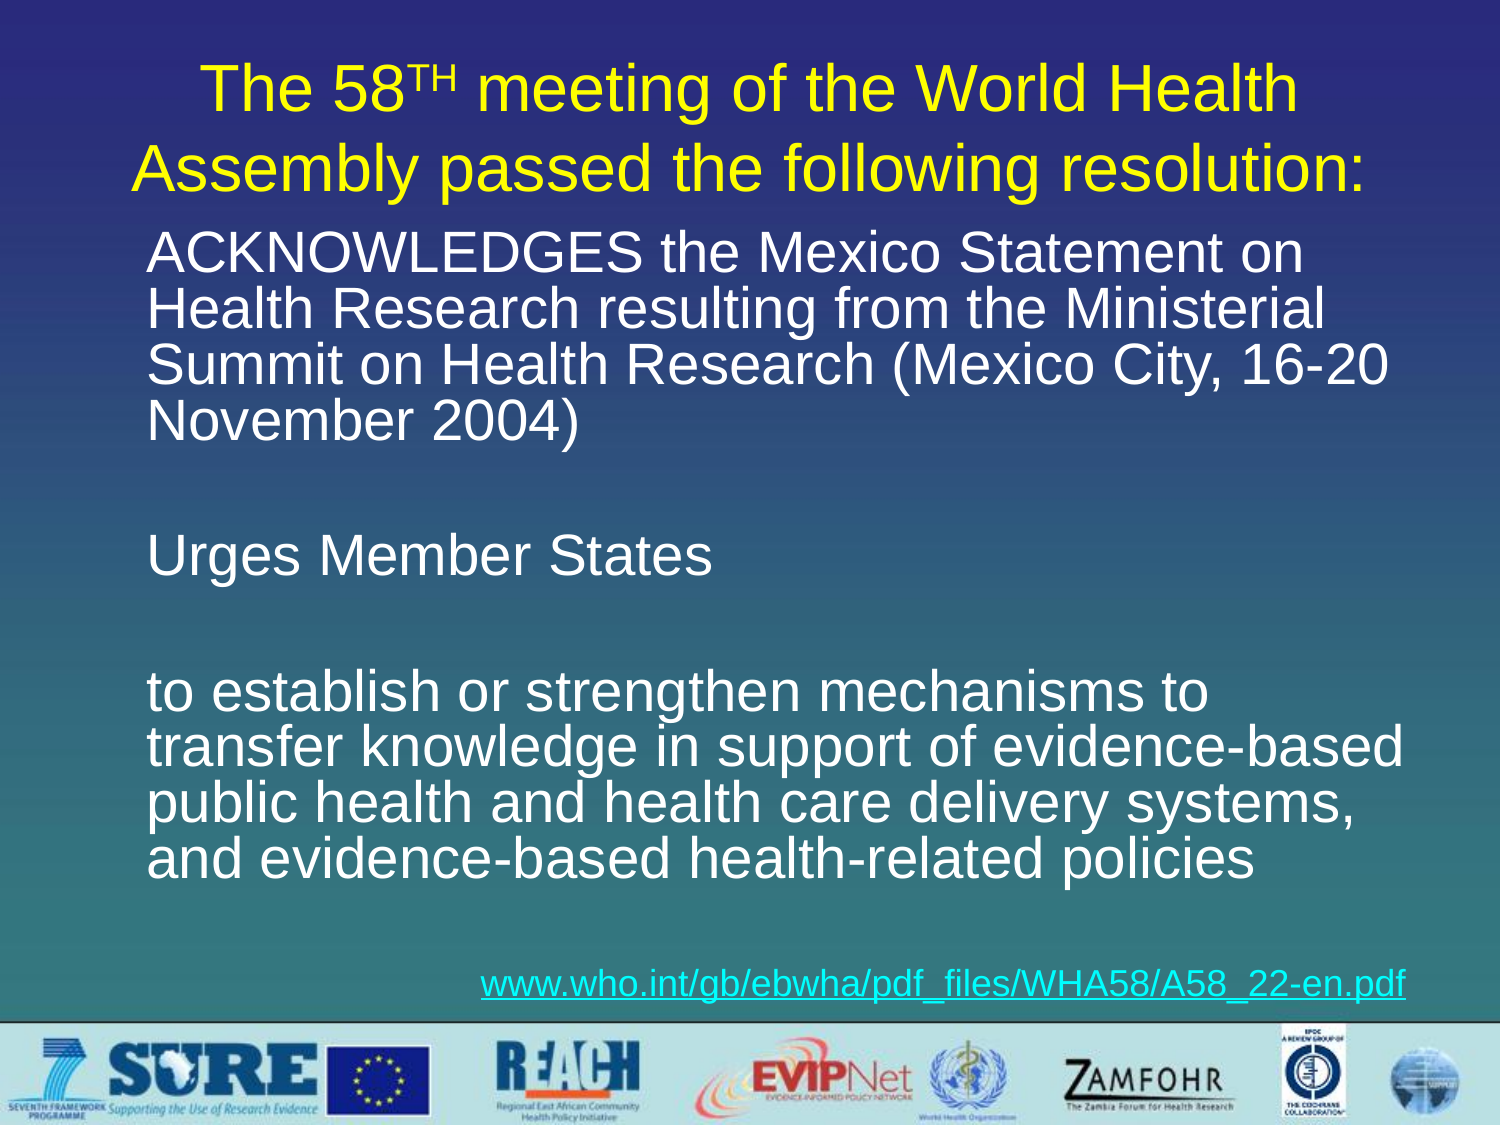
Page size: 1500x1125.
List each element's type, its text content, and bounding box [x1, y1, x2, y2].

list ACKNOWLEDGES the Mexico Statement on Health Research resulting from the Ministerial Summit on Health Research (Mexico City, 16-20 November 2004) Urges Member States to establish or strengthen mechanisms to transfer knowledge in support of evidence-based public health and health care delivery systems, and evidence-based health-related policies [74, 219, 1426, 941]
text_box www.who.int/gb/ebwha/pdf_files/WHA58/A58_22-en.pdf [465, 951, 1421, 1011]
picture [0, 0, 1500, 1125]
title The 58TH meeting of the World Health Assembly passed the following resolution: [74, 30, 1426, 219]
